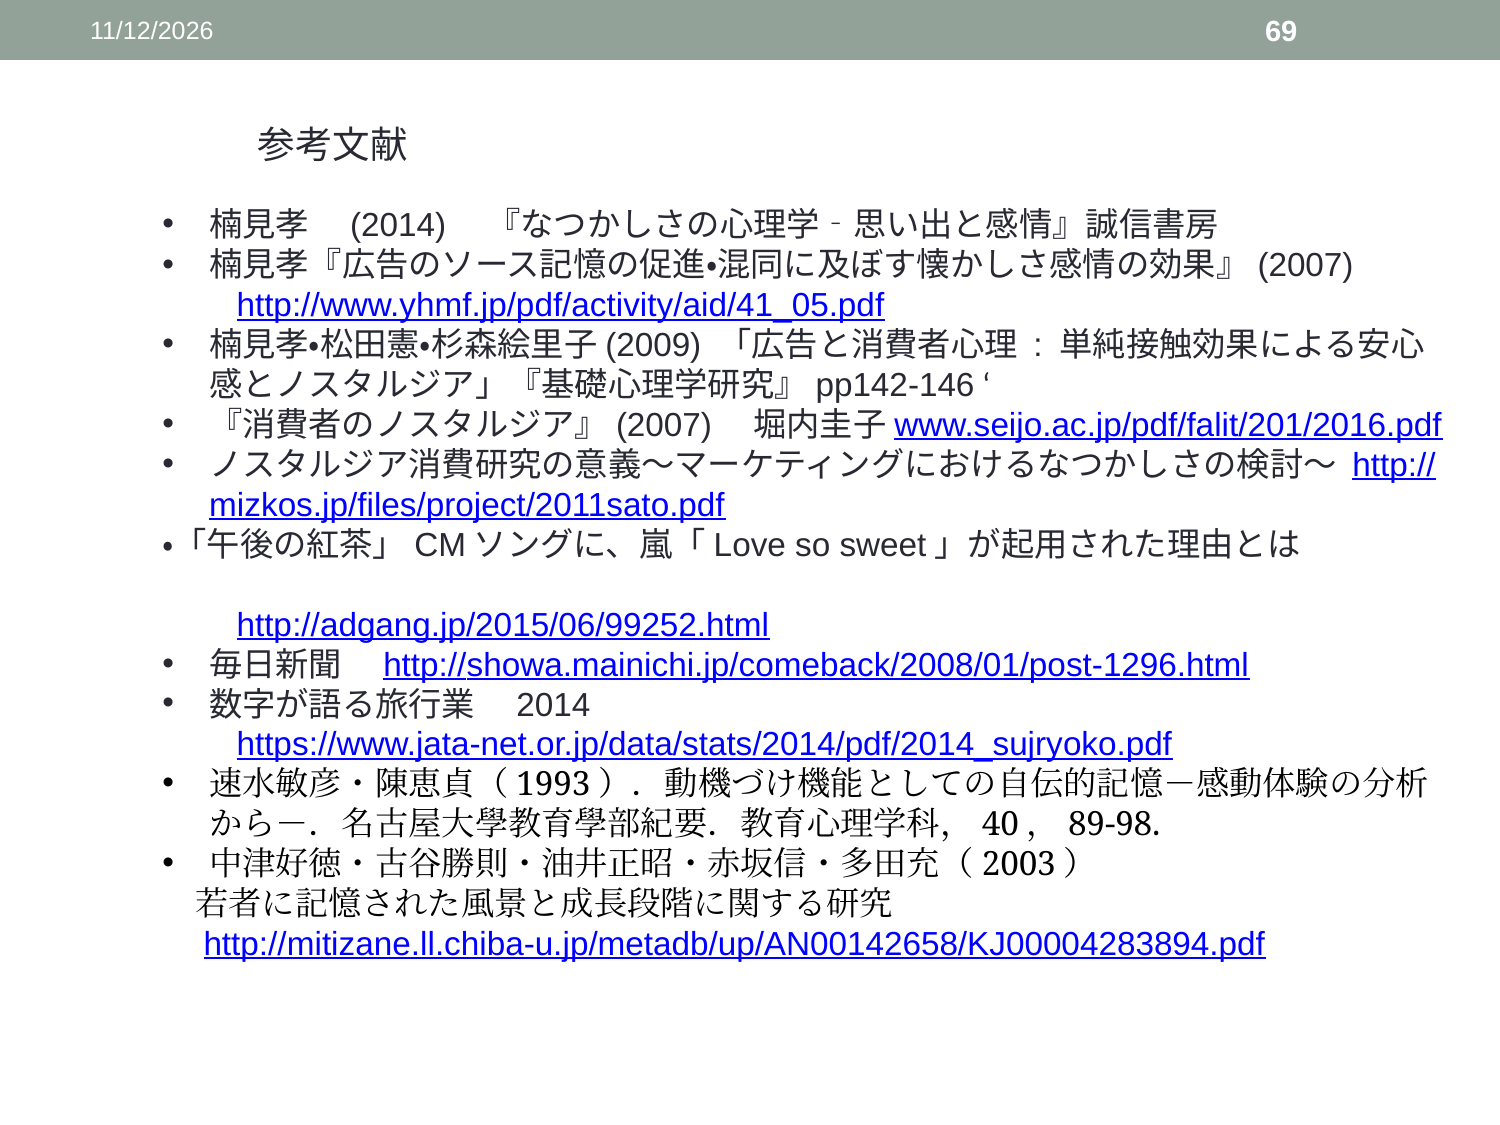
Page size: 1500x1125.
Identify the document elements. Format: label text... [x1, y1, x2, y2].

text_box 参考文献 [243, 113, 423, 174]
slide_number 69 [1250, 3, 1425, 57]
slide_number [75, 3, 550, 57]
text_box 楠見孝 (2014) 『なつかしさの心理学‐思い出と感情』誠信書房 楠見孝『広告のソース記憶の促進・混同に及ぼす懐かしさ感情の効果』(2007) http://www.yhmf.jp/pdf/activity/aid/41_05.pdf 楠見孝・松田憲・杉森絵里子(2009) 「広告と消費者心理 : 単純接触効果による安心感とノスタルジア」『基礎心理学研究』pp142-146 ‘ 『消費者のノスタルジア』(2007) 堀内圭子www.seijo.ac.jp/pdf/falit/201/2016.pdf ノスタルジア消費研究の意義～マーケティングにおけるなつかしさの検討～ http://mizkos.jp/files/project/2011sato.pdf ・「午後の紅茶」CMソングに、嵐「Love so sweet」が起用された理由とは http://adgang.jp/2015/06/99252.html 毎日新聞 http://showa.mainichi.jp/comeback/2008/01/post-1296.html 数字が語る旅行業 2014 https://www.jata-net.or.jp/data/stats/2014/pdf/2014_sujryoko.pdf 速水敏彦・陳恵貞（1993）．動機づけ機能としての自伝的記憶－感動体験の分析から－．名古屋大學教育學部紀要．教育心理学科，40，89-98. 中津好徳・古谷勝則・油井正昭・赤坂信・多田充（2003） 若者に記憶された風景と成長段階に関する研究 http://mitizane.ll.chiba-u.jp/metadb/up/AN00142658/KJ00004283894.pdf [147, 196, 1459, 1050]
